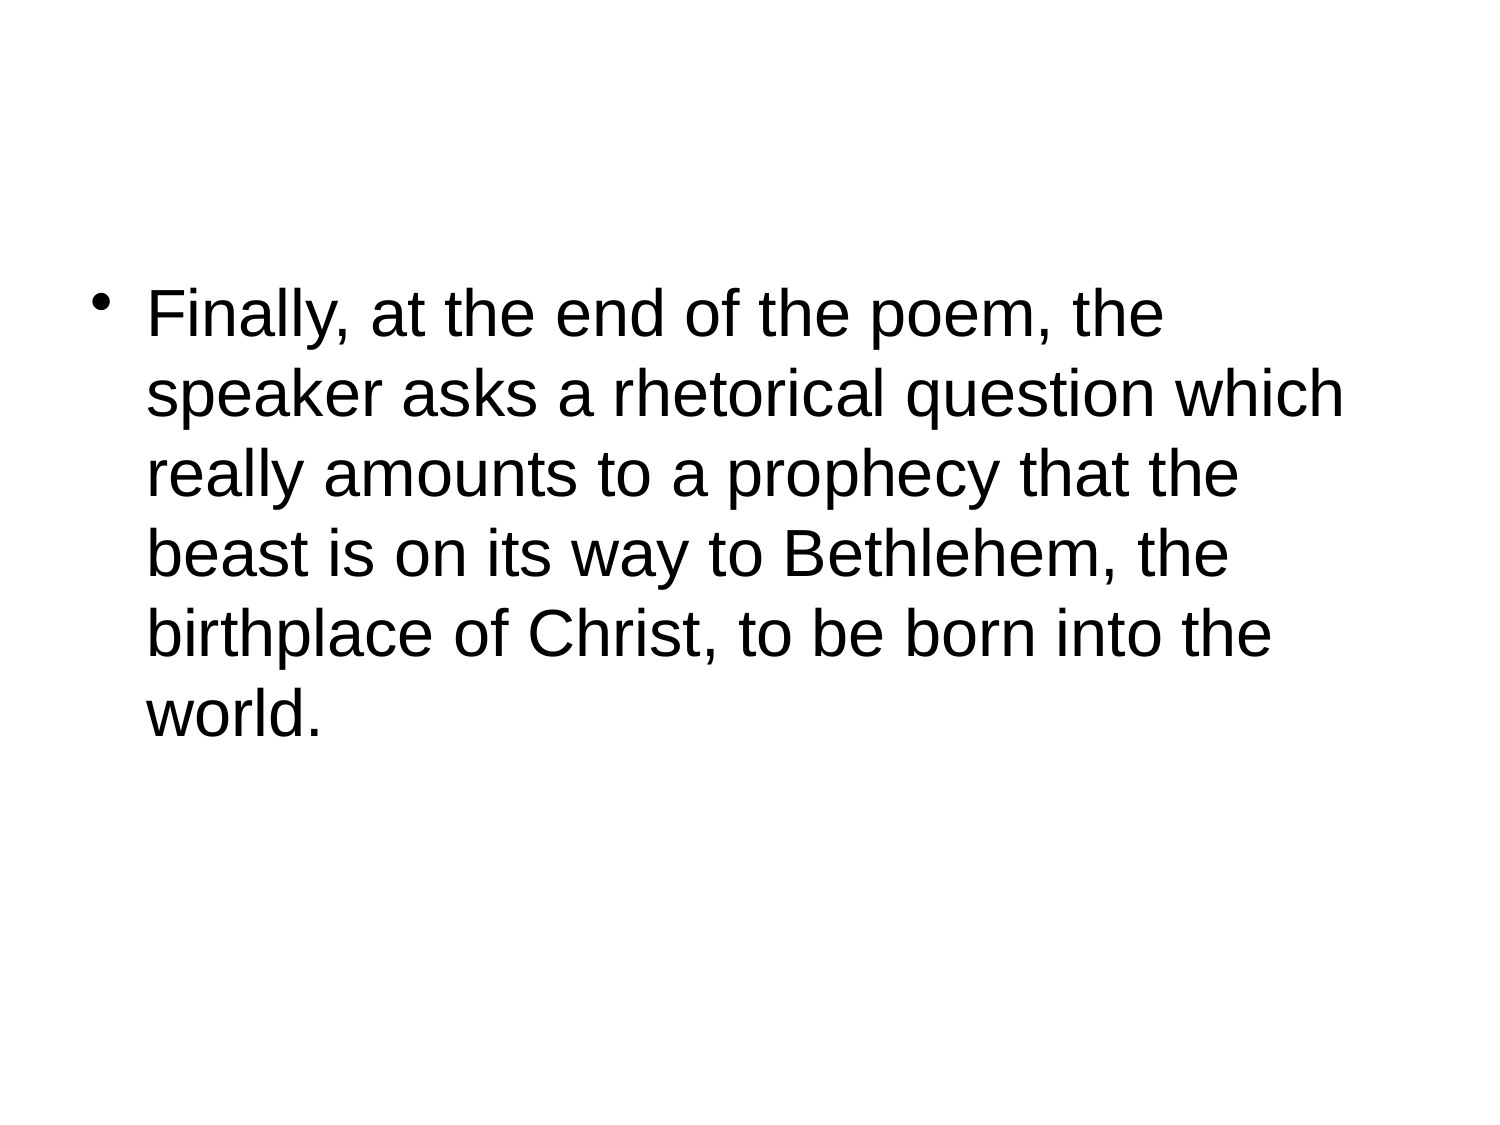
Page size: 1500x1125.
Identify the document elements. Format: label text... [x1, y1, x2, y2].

list Finally, at the end of the poem, the speaker asks a rhetorical question which really amounts to a prophecy that the beast is on its way to Bethlehem, the birthplace of Christ, to be born into the world. [75, 262, 1425, 1005]
